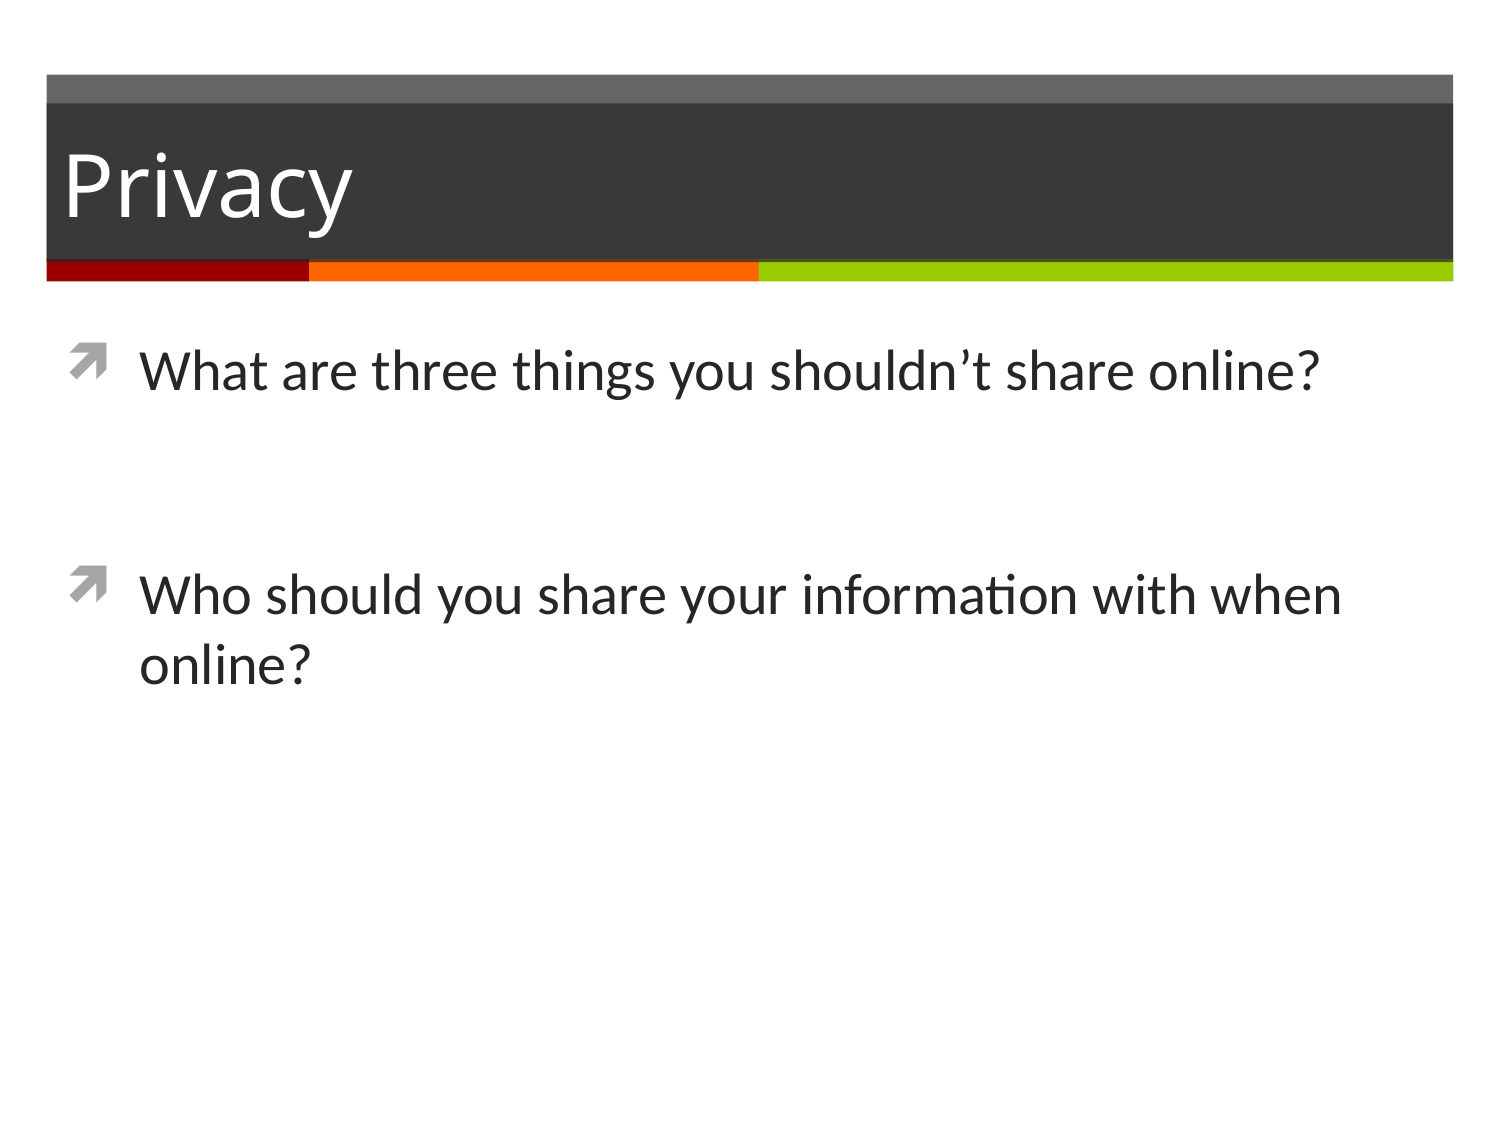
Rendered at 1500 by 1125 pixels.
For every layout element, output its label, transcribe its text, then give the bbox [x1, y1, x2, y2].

list What are three things you shouldn’t share online? Who should you share your information with when online? [50, 324, 1450, 980]
title Privacy [46, 103, 1454, 263]
